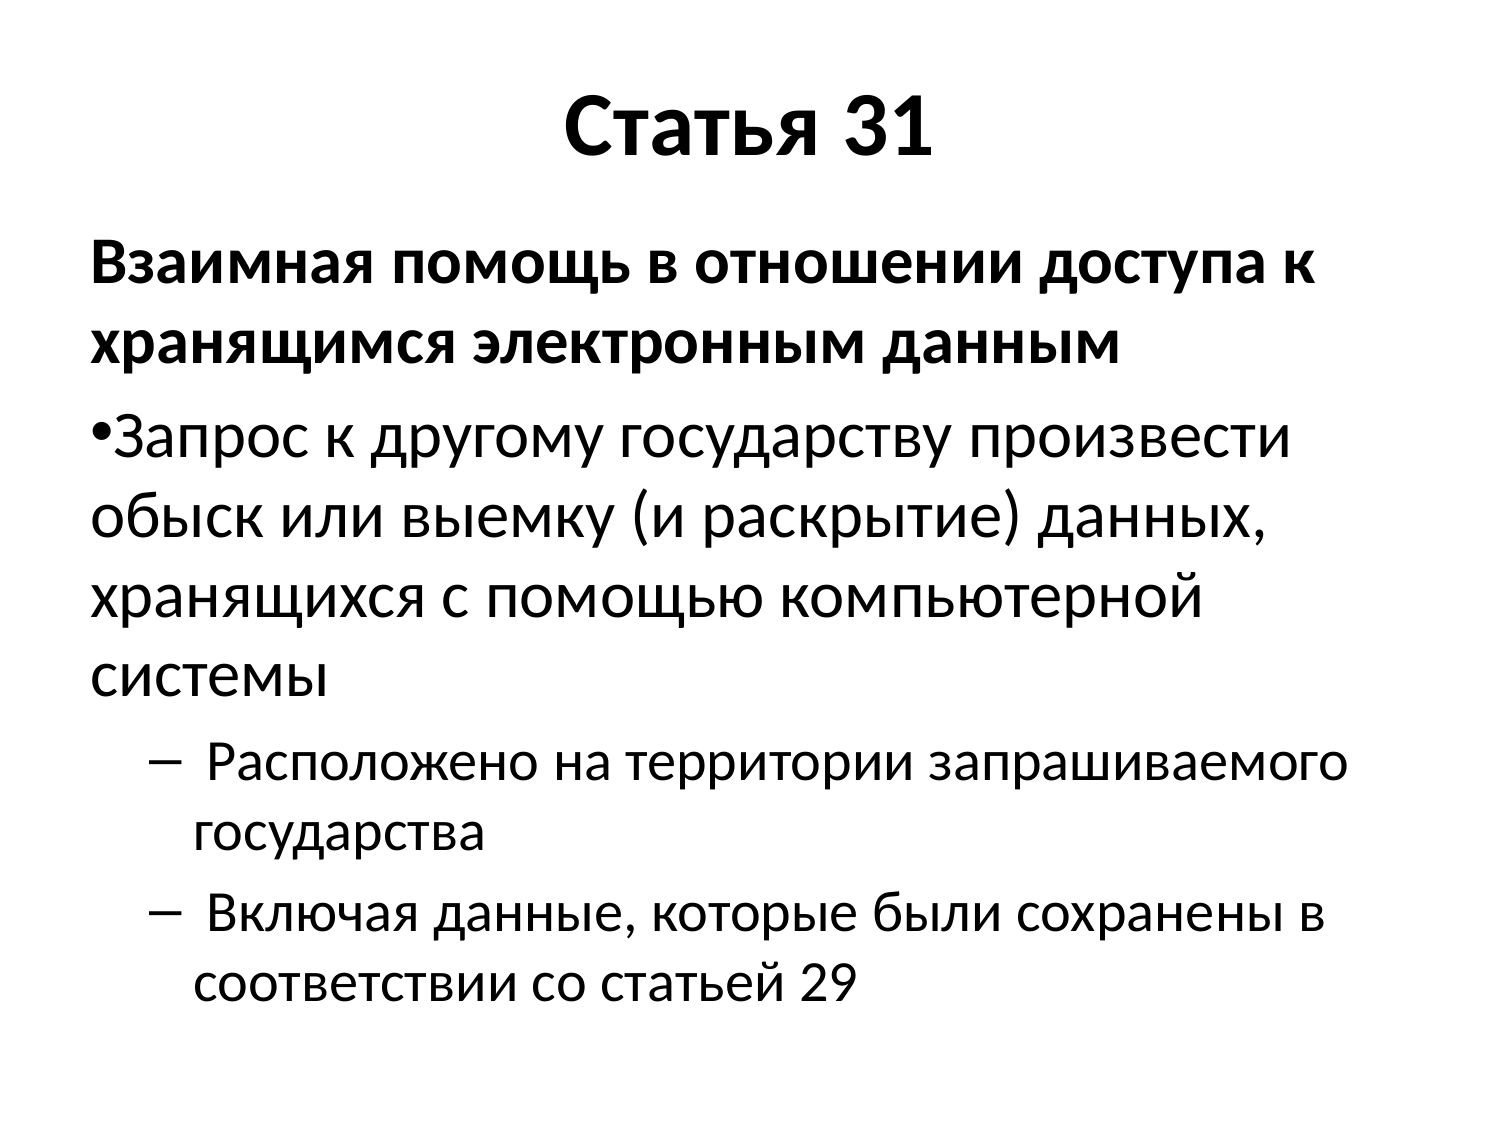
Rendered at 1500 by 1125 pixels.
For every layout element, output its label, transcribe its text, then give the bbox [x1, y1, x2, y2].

title Статья 31 [75, 45, 1425, 206]
list Взаимная помощь в отношении доступа к хранящимся электронным данным Запрос к другому государству произвести обыск или выемку (и раскрытие) данных, хранящихся с помощью компьютерной системы Расположено на территории запрашиваемого государства Включая данные, которые были сохранены в соответствии со статьей 29 [75, 209, 1425, 1125]
